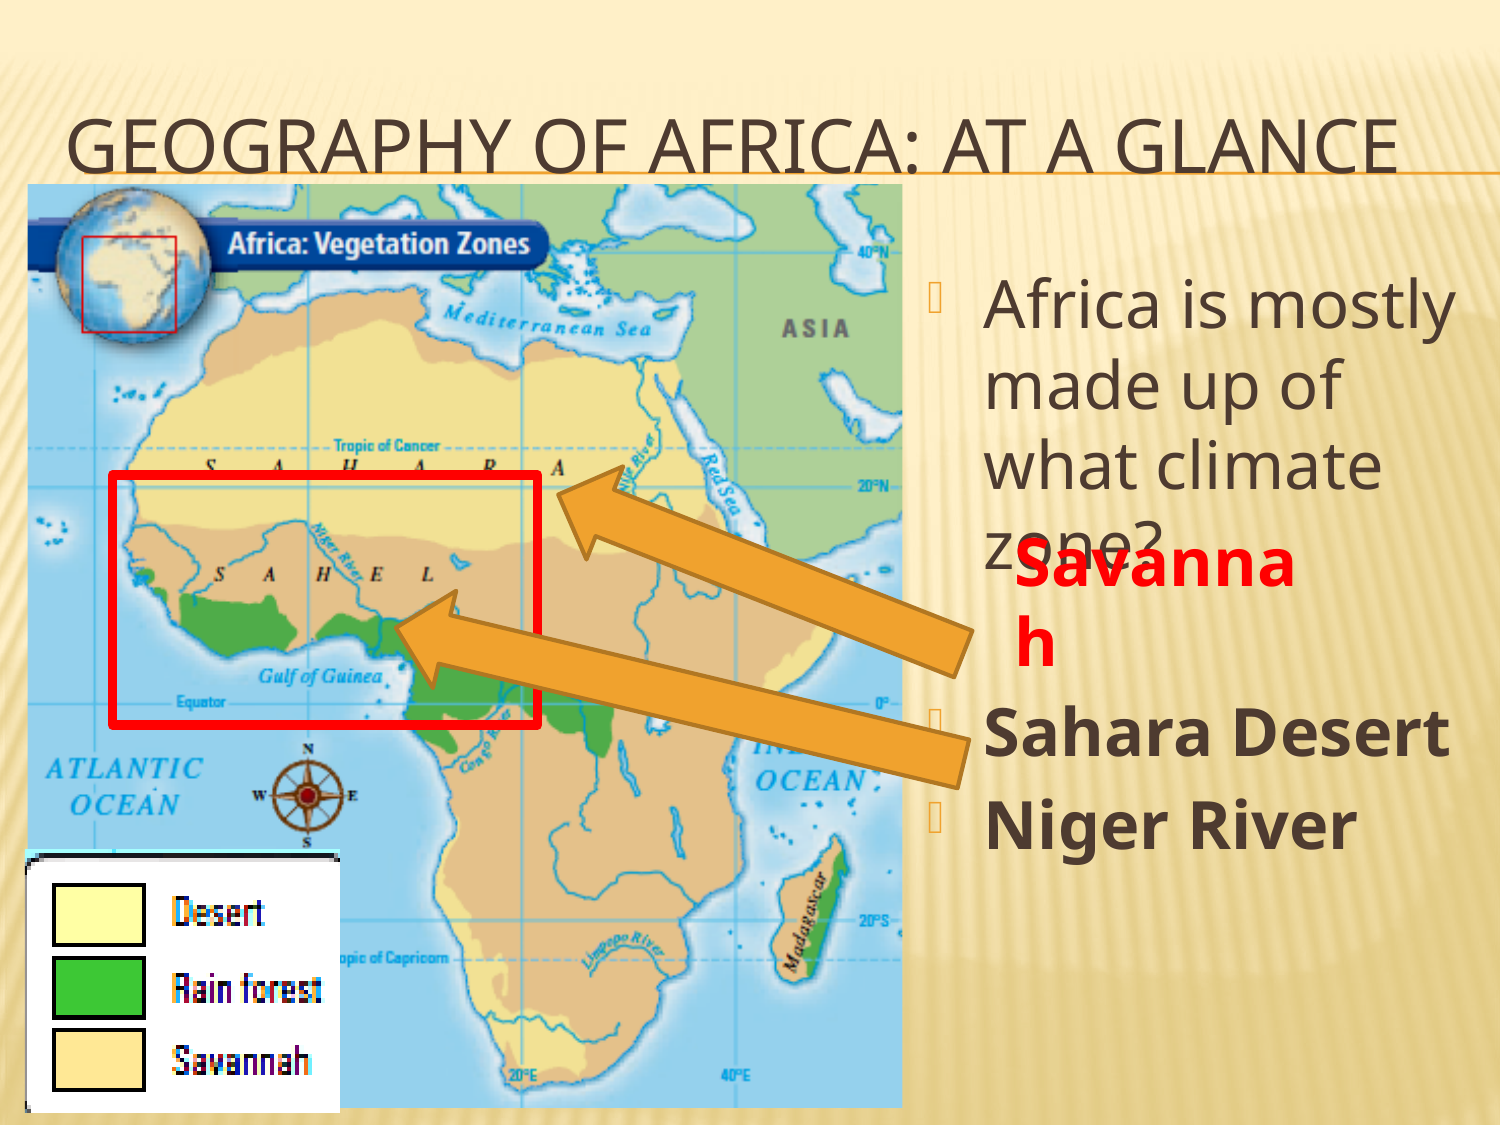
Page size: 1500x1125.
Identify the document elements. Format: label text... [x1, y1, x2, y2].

list Africa is mostly made up of what climate zone? Sahara Desert Niger River [912, 254, 1475, 1088]
title Geography of Africa: At a Glance [50, 75, 1475, 213]
text_box [912, 604, 975, 680]
text_box [912, 723, 972, 791]
text_box Savannah [999, 512, 1338, 688]
picture [24, 183, 903, 1113]
